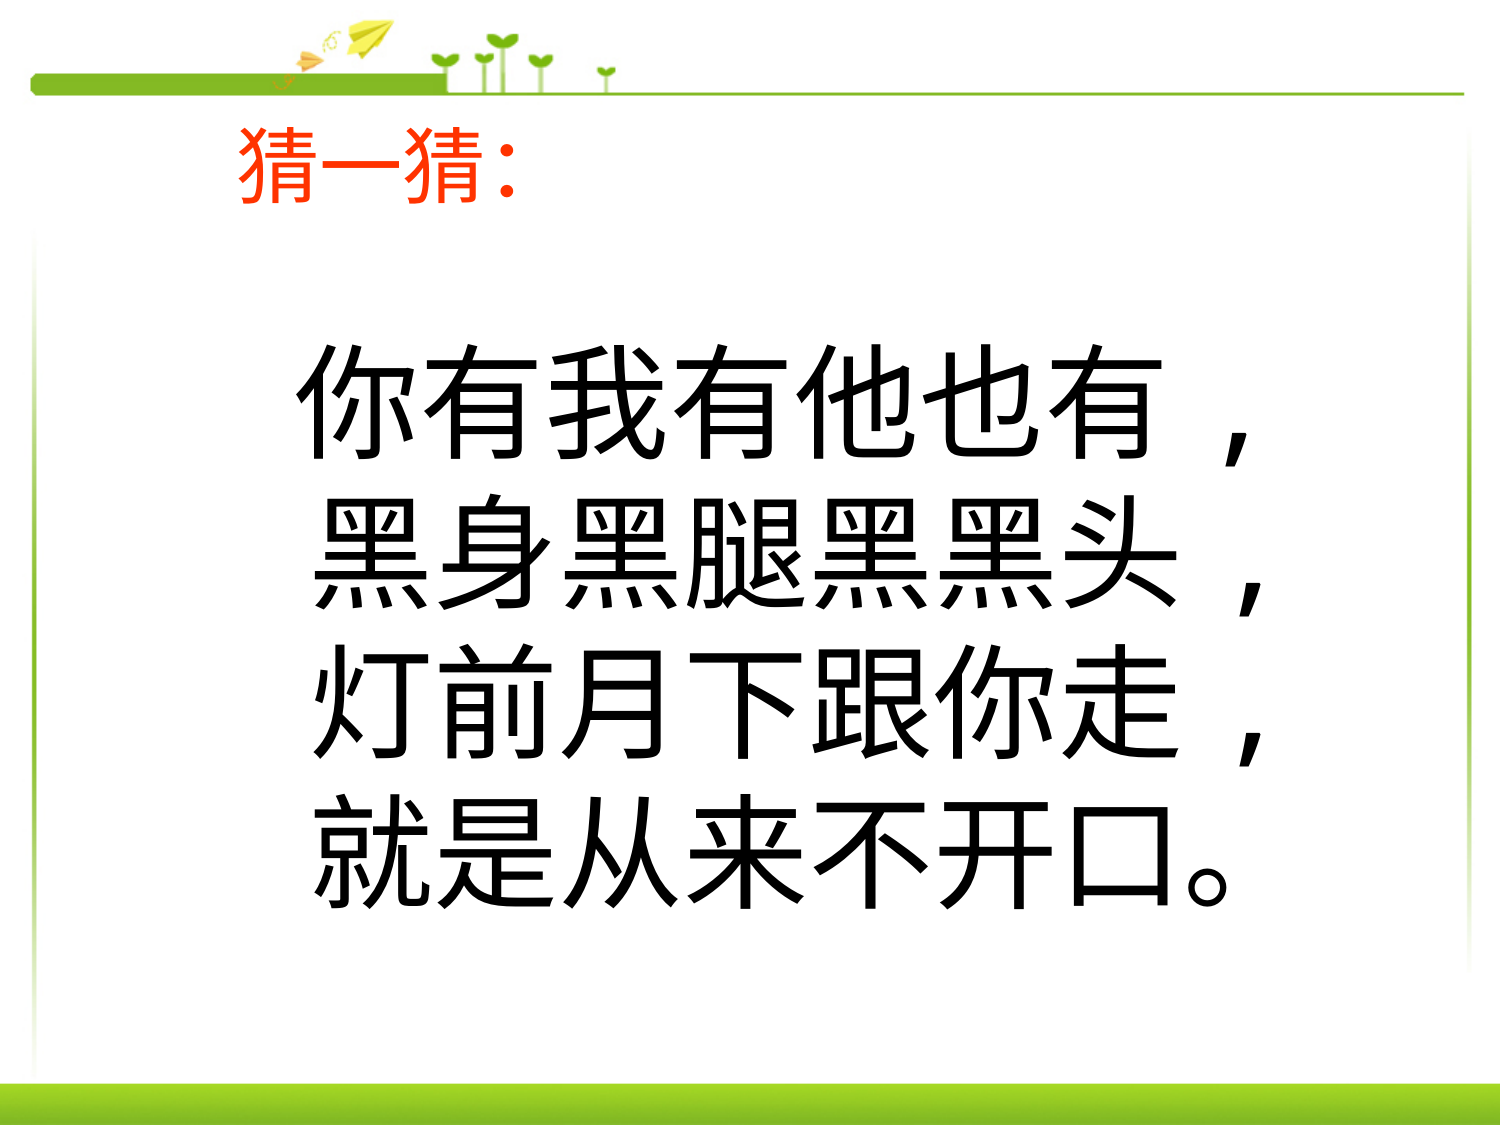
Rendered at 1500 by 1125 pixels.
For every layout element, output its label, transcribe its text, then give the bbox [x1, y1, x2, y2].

picture [0, 0, 1500, 1125]
text_box 猜一猜： 你有我有他也有, 黑身黑腿黑黑头, 灯前月下跟你走, 就是从来不开口。 [146, 107, 1290, 932]
